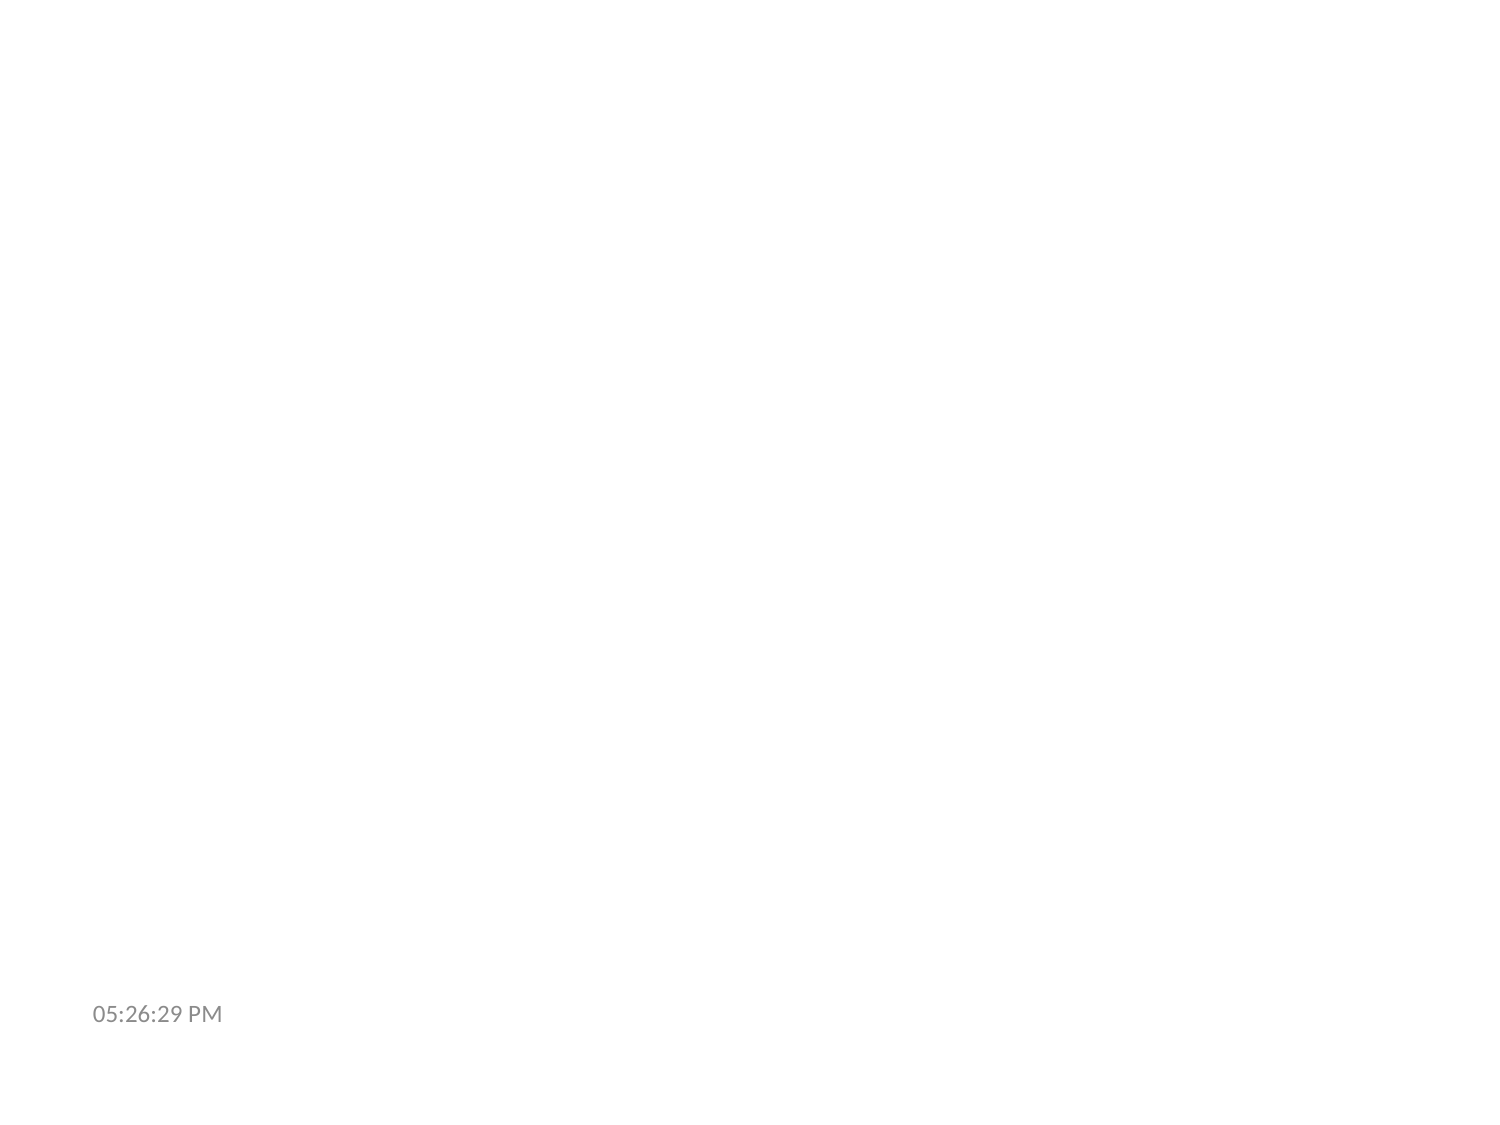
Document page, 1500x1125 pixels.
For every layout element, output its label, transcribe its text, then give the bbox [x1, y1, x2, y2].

text_box 3:35:09 PM [77, 982, 428, 1043]
